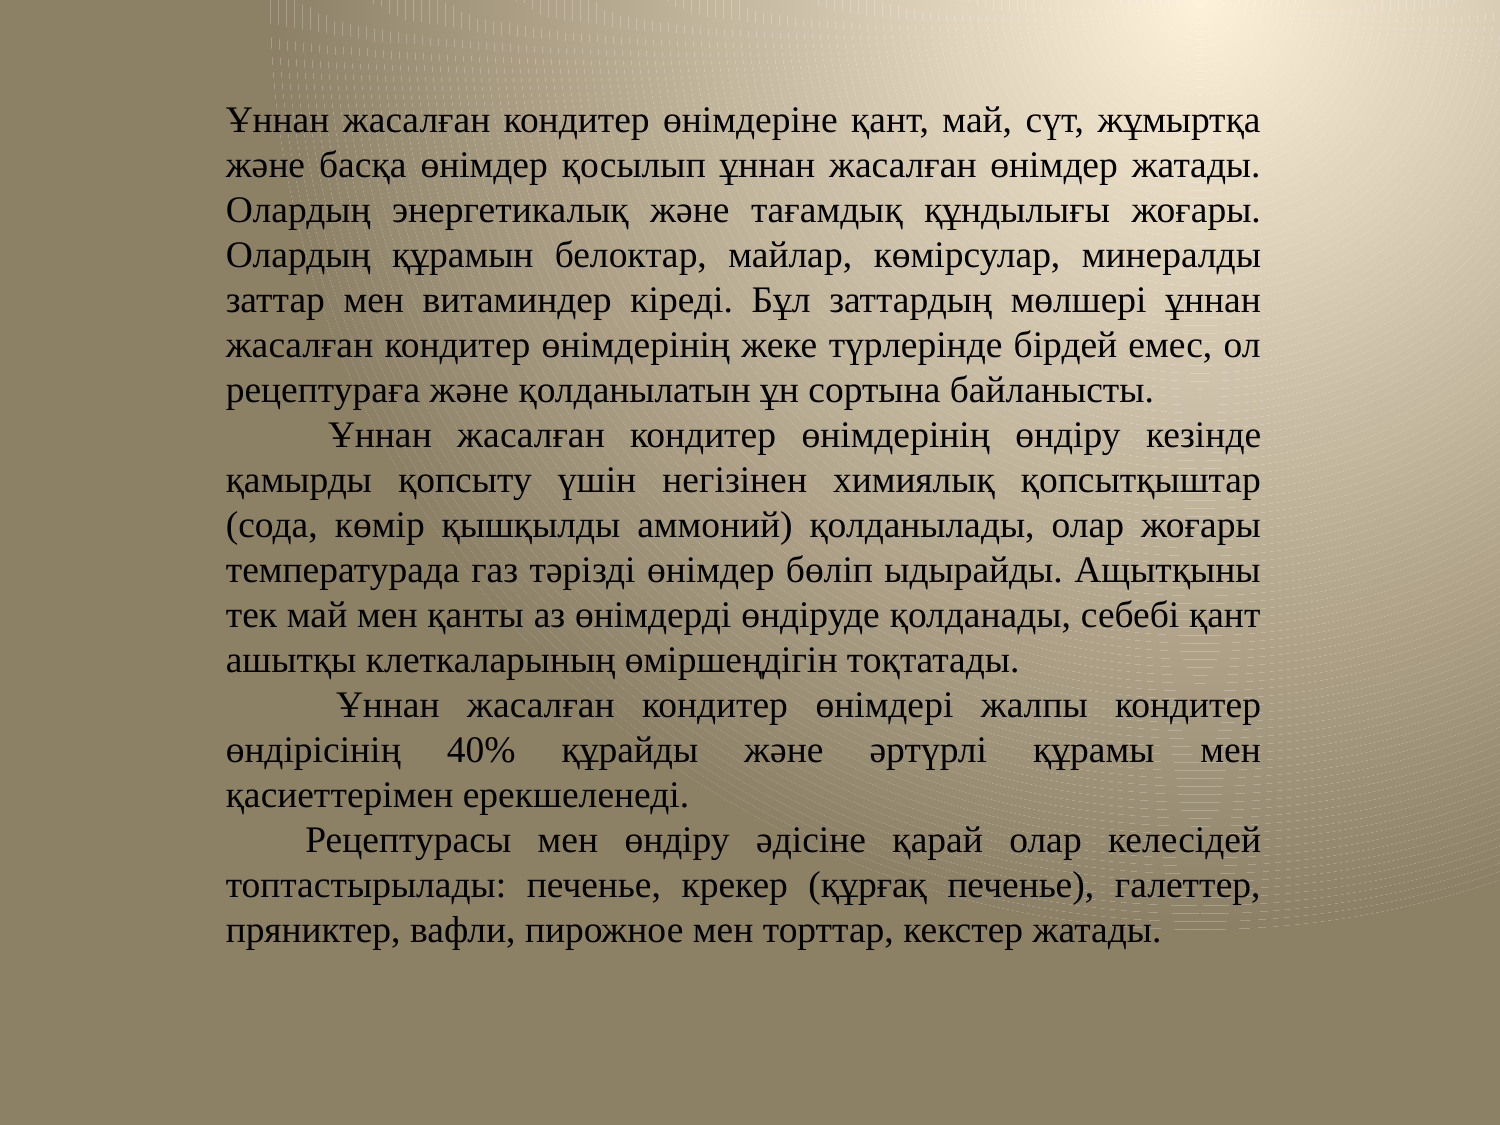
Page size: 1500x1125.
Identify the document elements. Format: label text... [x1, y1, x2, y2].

text_box Ұннан жасалған кондитер өнімдеріне қант, май, сүт, жұмыртқа және басқа өнімдер қосылып ұннан жасалған өнімдер жатады. Олардың энергетикалық және тағамдық құндылығы жоғары. Олардың құрамын белоктар, майлар, көмірсулар, минералды заттар мен витаминдер кіреді. Бұл заттардың мөлшері ұннан жасалған кондитер өнімдерінің жеке түрлерінде бірдей емес, ол рецептураға және қолданылатын ұн сортына байланысты. Ұннан жасалған кондитер өнімдерінің өндіру кезінде қамырды қопсыту үшін негізінен химиялық қопсытқыштар (сода, көмір қышқылды аммоний) қолданылады, олар жоғары температурада газ тәрізді өнімдер бөліп ыдырайды. Ащытқыны тек май мен қанты аз өнімдерді өндіруде қолданады, себебі қант ашытқы клеткаларының өміршеңдігін тоқтатады. Ұннан жасалған кондитер өнімдері жалпы кондитер өндірісінің 40% құрайды және әртүрлі құрамы мен қасиеттерімен ерекшеленеді. Рецептурасы мен өндіру әдісіне қарай олар келесідей топтастырылады: печенье, крекер (құрғақ печенье), галеттер, пряниктер, вафли, пирожное мен торттар, кекстер жатады. [210, 87, 1278, 958]
